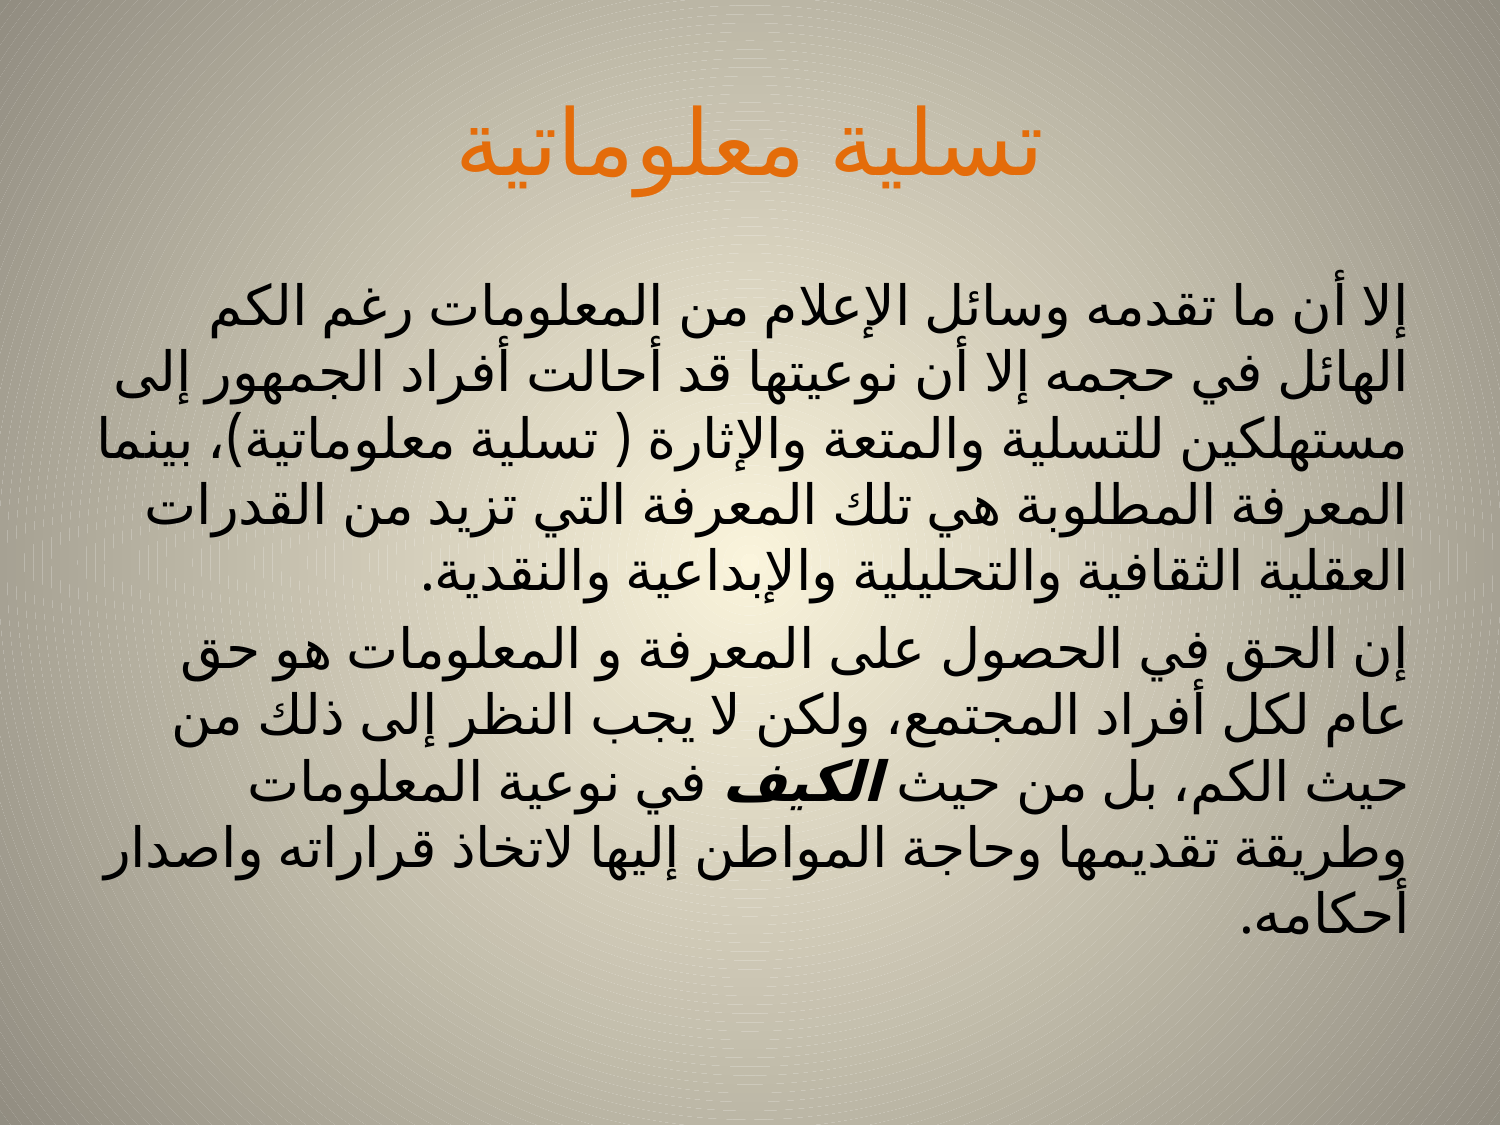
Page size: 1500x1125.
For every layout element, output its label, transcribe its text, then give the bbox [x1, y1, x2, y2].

list إلا أن ما تقدمه وسائل الإعلام من المعلومات رغم الكم الهائل في حجمه إلا أن نوعيتها قد أحالت أفراد الجمهور إلى مستهلكين للتسلية والمتعة والإثارة ( تسلية معلوماتية)، بينما المعرفة المطلوبة هي تلك المعرفة التي تزيد من القدرات العقلية الثقافية والتحليلية والإبداعية والنقدية. إن الحق في الحصول على المعرفة و المعلومات هو حق عام لكل أفراد المجتمع، ولكن لا يجب النظر إلى ذلك من حيث الكم، بل من حيث الكيف في نوعية المعلومات وطريقة تقديمها وحاجة المواطن إليها لاتخاذ قراراته واصدار أحكامه. [75, 262, 1425, 1005]
title تسلية معلوماتية [75, 45, 1425, 233]
